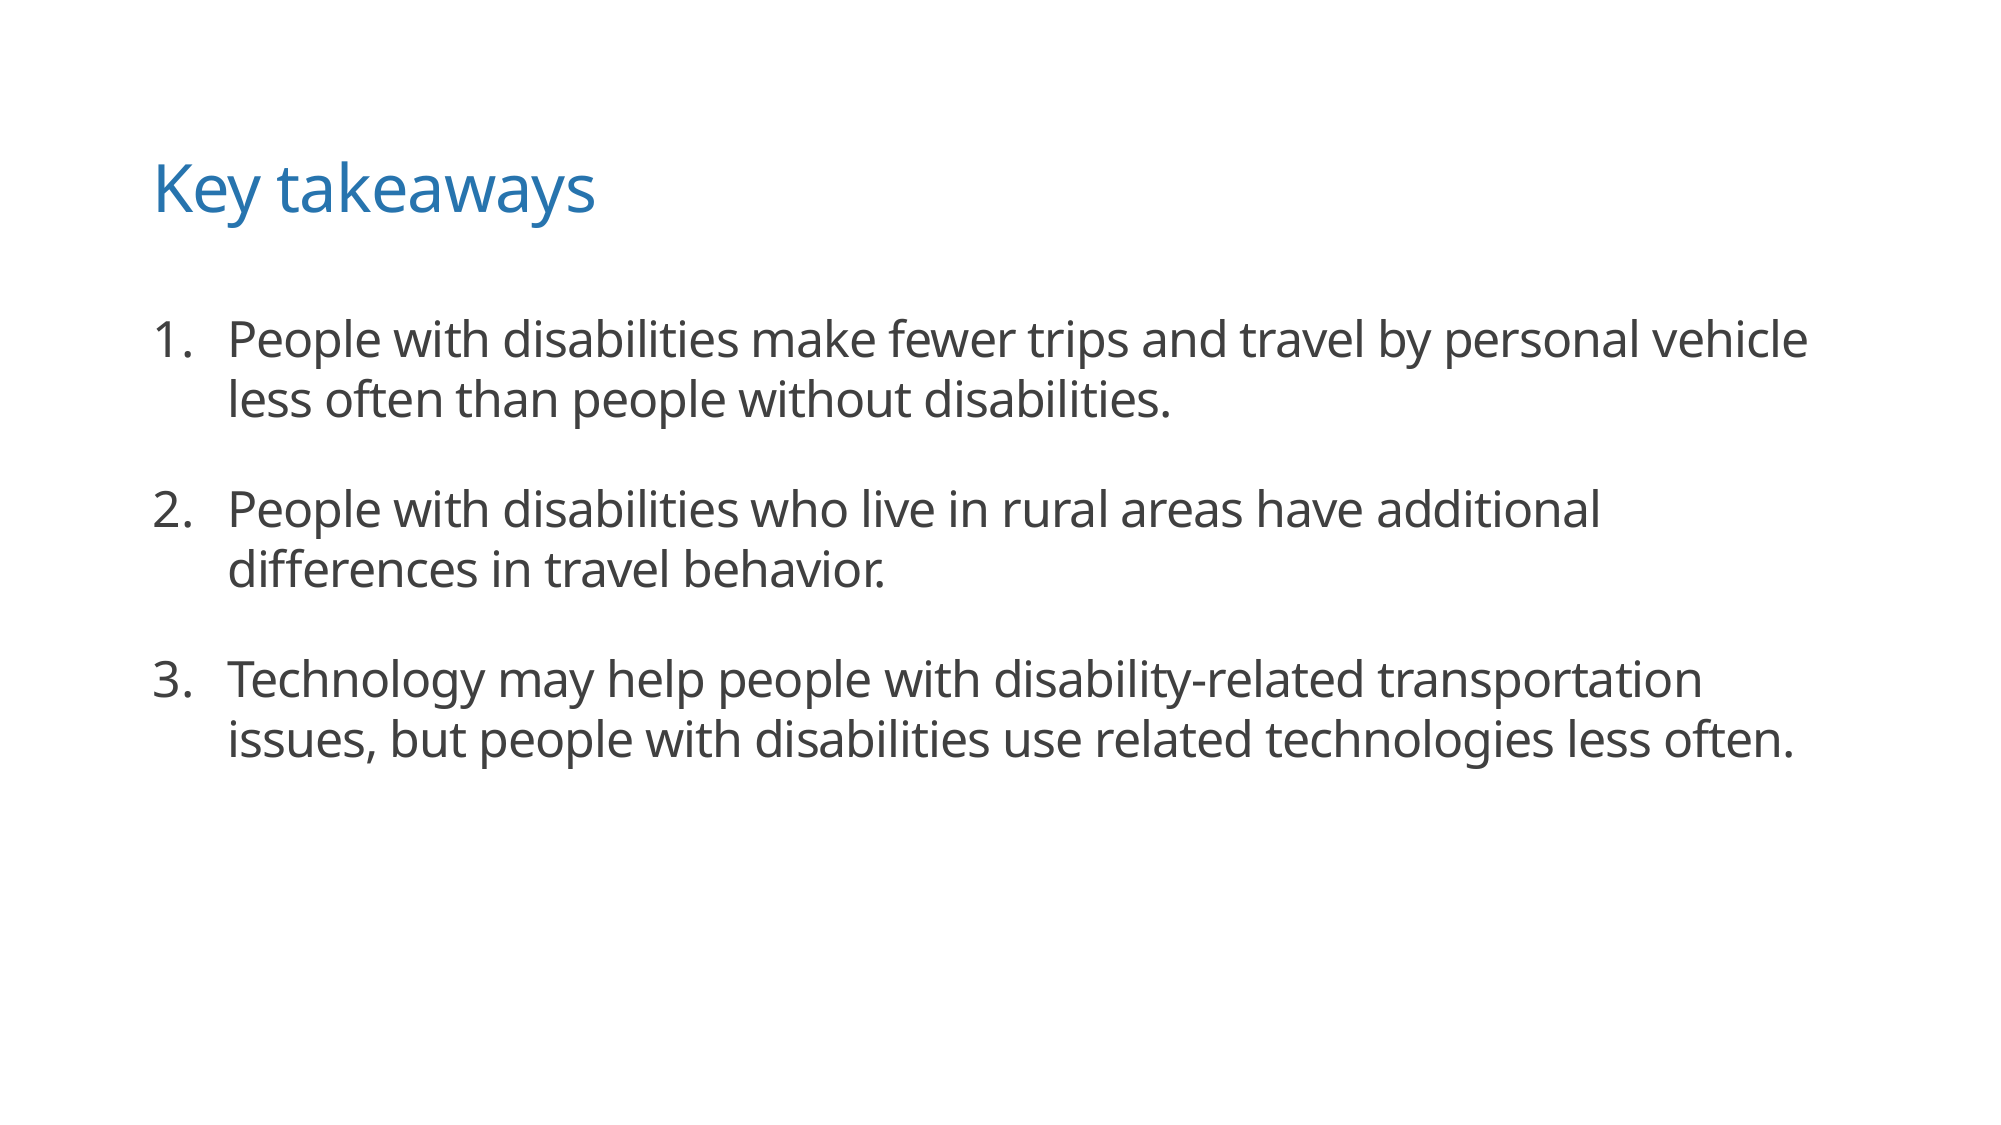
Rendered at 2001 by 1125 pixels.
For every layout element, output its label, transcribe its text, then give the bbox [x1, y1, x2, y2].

title Key takeaways [137, 100, 1863, 271]
list People with disabilities make fewer trips and travel by personal vehicle less often than people without disabilities. People with disabilities who live in rural areas have additional differences in travel behavior. Technology may help people with disability-related transportation issues, but people with disabilities use related technologies less often. [137, 299, 1863, 1014]
